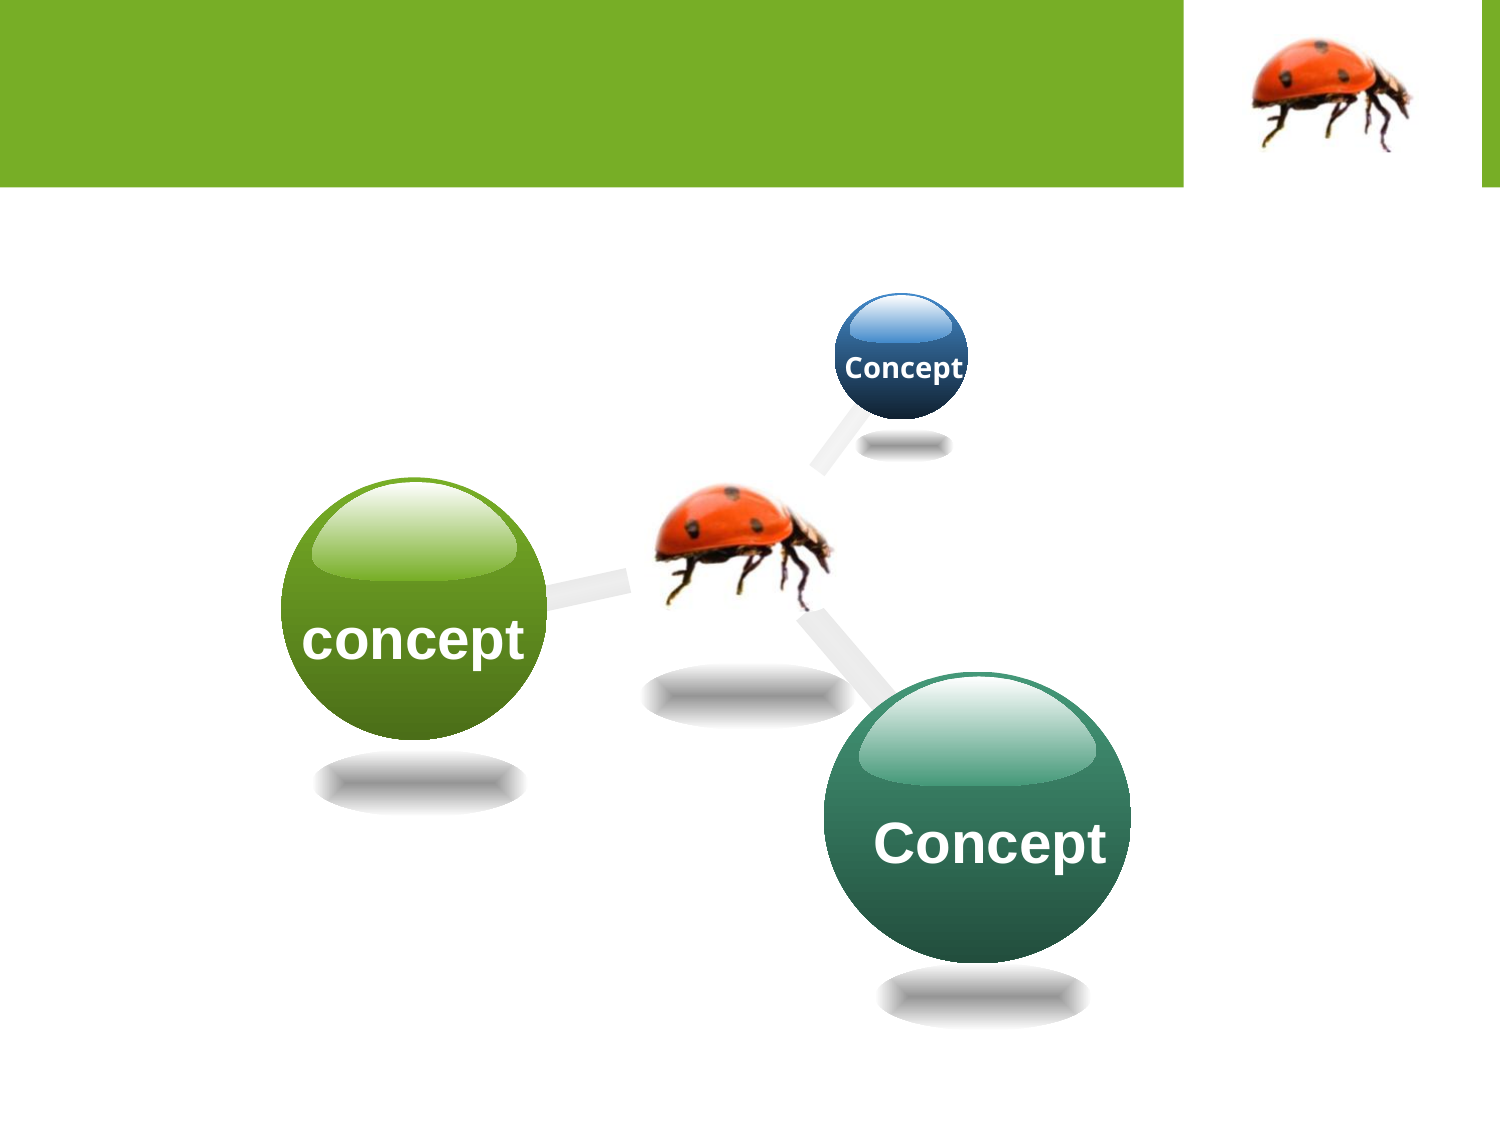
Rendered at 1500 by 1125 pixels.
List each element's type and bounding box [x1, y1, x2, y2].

picture [644, 480, 842, 612]
text_box [281, 292, 1132, 1031]
picture [1242, 34, 1420, 153]
